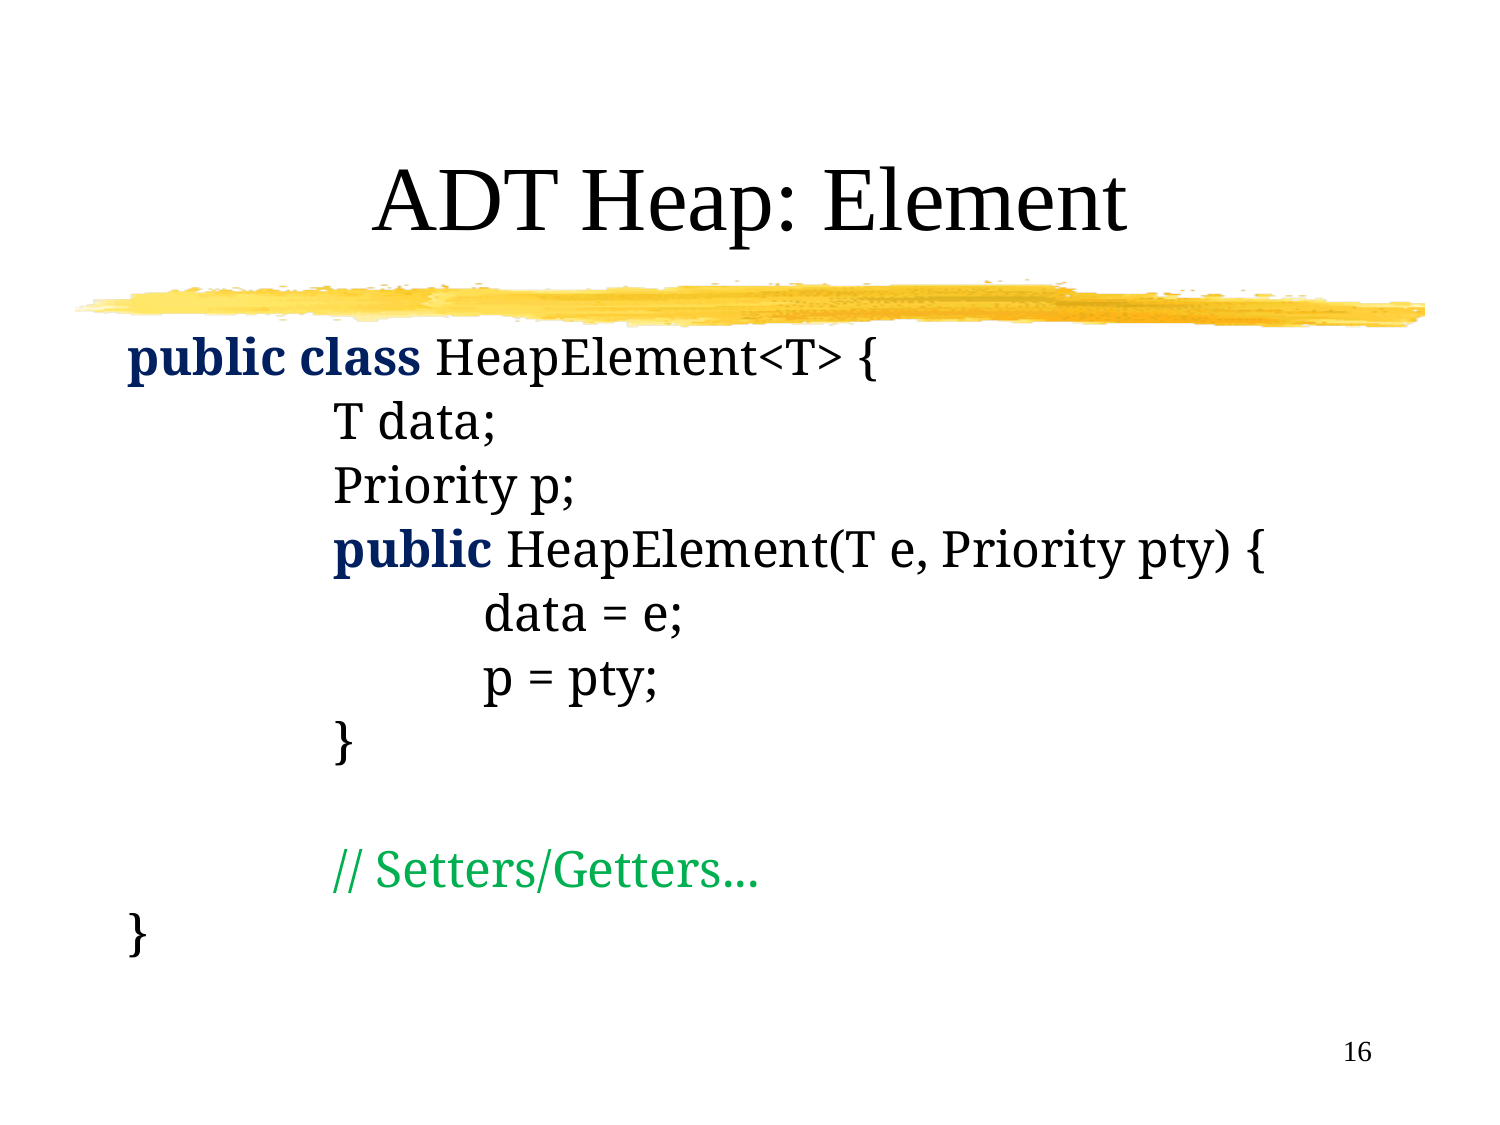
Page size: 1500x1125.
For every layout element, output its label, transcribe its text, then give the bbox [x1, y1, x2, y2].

slide_number 16 [1074, 1024, 1388, 1101]
title ADT Heap: Element [112, 99, 1388, 288]
list public class HeapElement<T> { T data; Priority p; public HeapElement(T e, Priority pty) { data = e; p = pty; } // Setters/Getters... } [112, 324, 1388, 1001]
picture [75, 274, 1425, 338]
